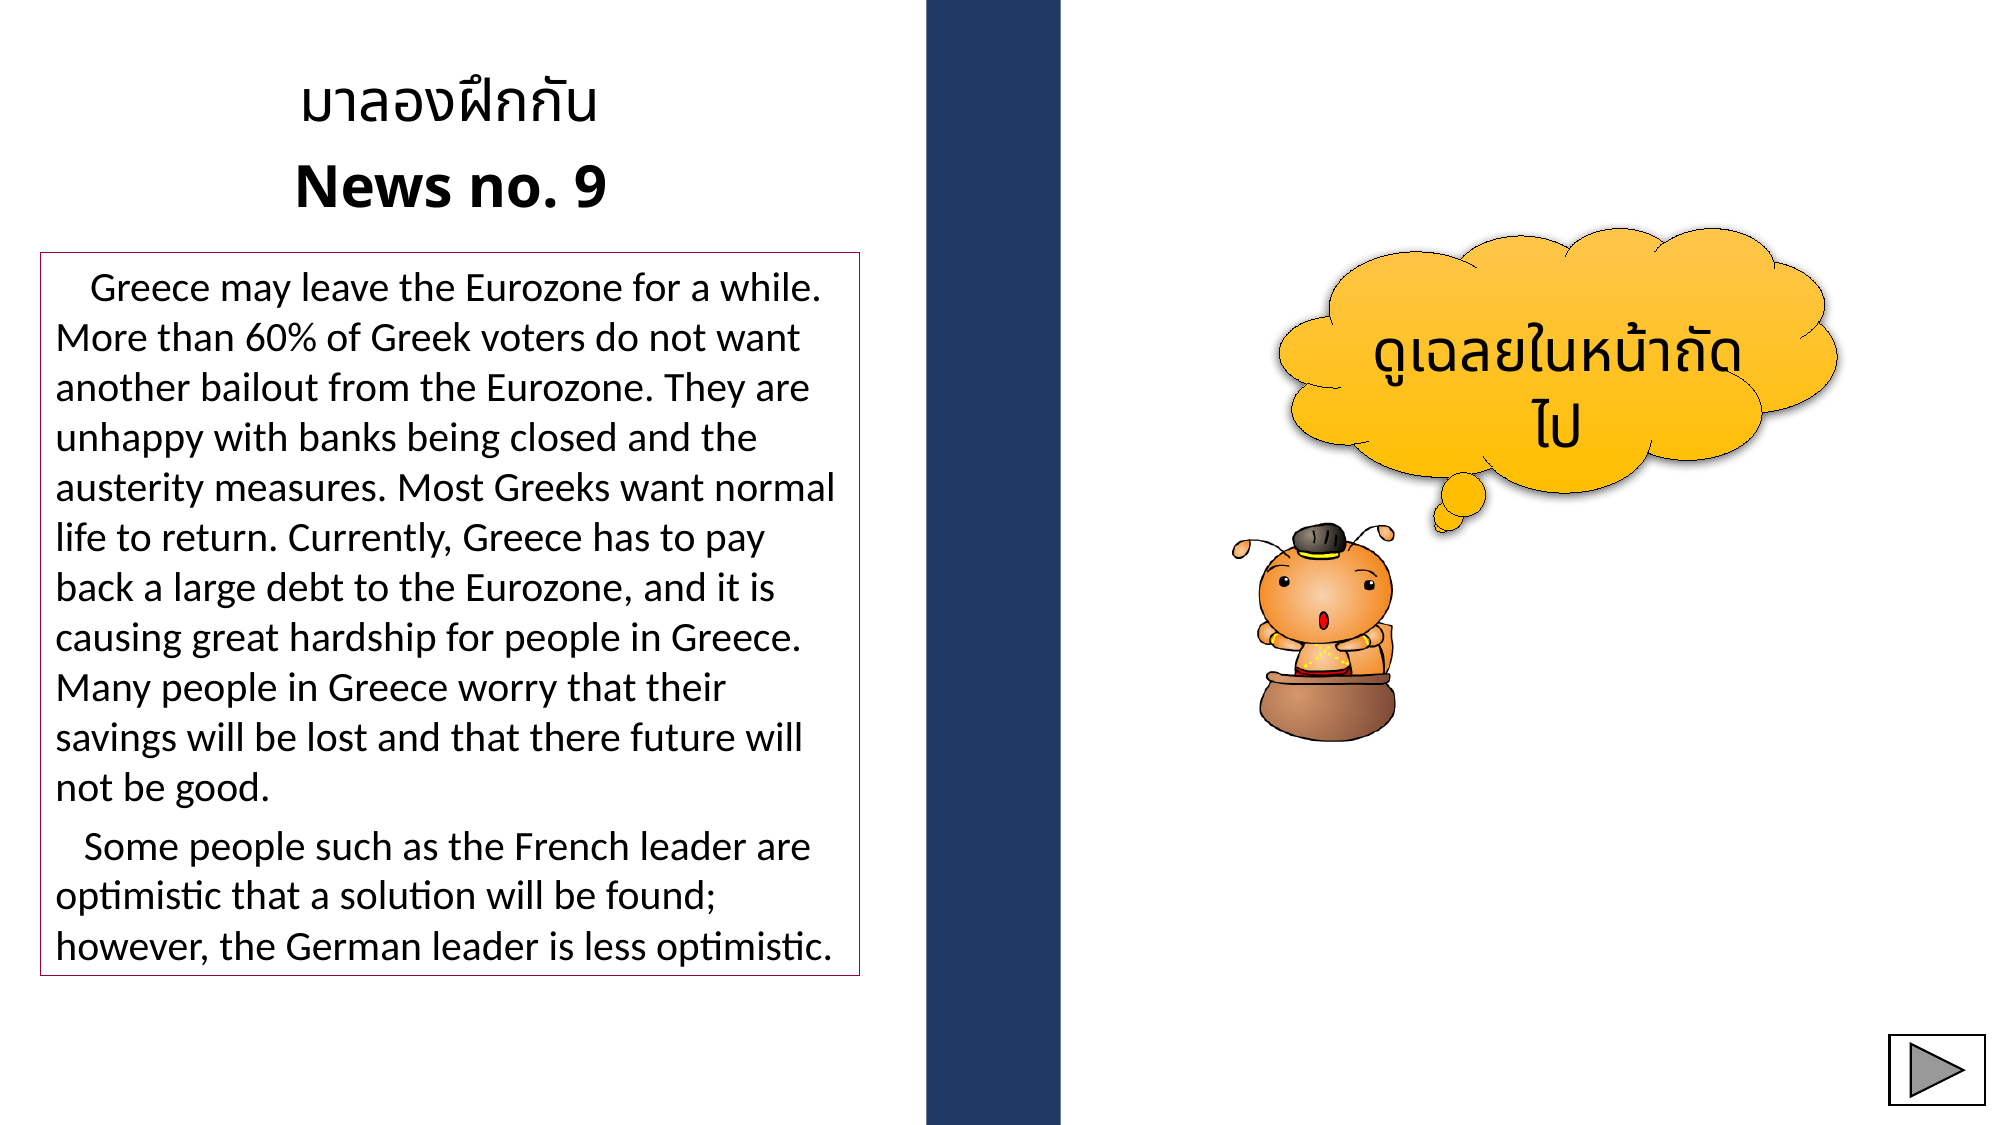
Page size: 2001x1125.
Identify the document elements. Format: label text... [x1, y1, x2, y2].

table_header ดูเฉลยในหน้าถัดไป [1347, 312, 1770, 467]
text_box [925, 0, 1062, 1125]
text_box Greece may leave the Eurozone for a while. More than 60% of Greek voters do not want another bailout from the Eurozone. They are unhappy with banks being closed and the austerity measures. Most Greeks want normal life to return. Currently, Greece has to pay back a large debt to the Eurozone, and it is causing great hardship for people in Greece. Many people in Greece worry that their savings will be lost and that there future will not be good. Some people such as the French leader are optimistic that a solution will be found; however, the German leader is less optimistic. [40, 252, 860, 976]
text_box [1387, 467, 1638, 531]
table_header มาลองฝึกกัน News no. 9 [239, 62, 662, 232]
text_box [1279, 228, 1838, 446]
picture [1200, 492, 1450, 766]
text_box [1888, 1034, 1986, 1106]
